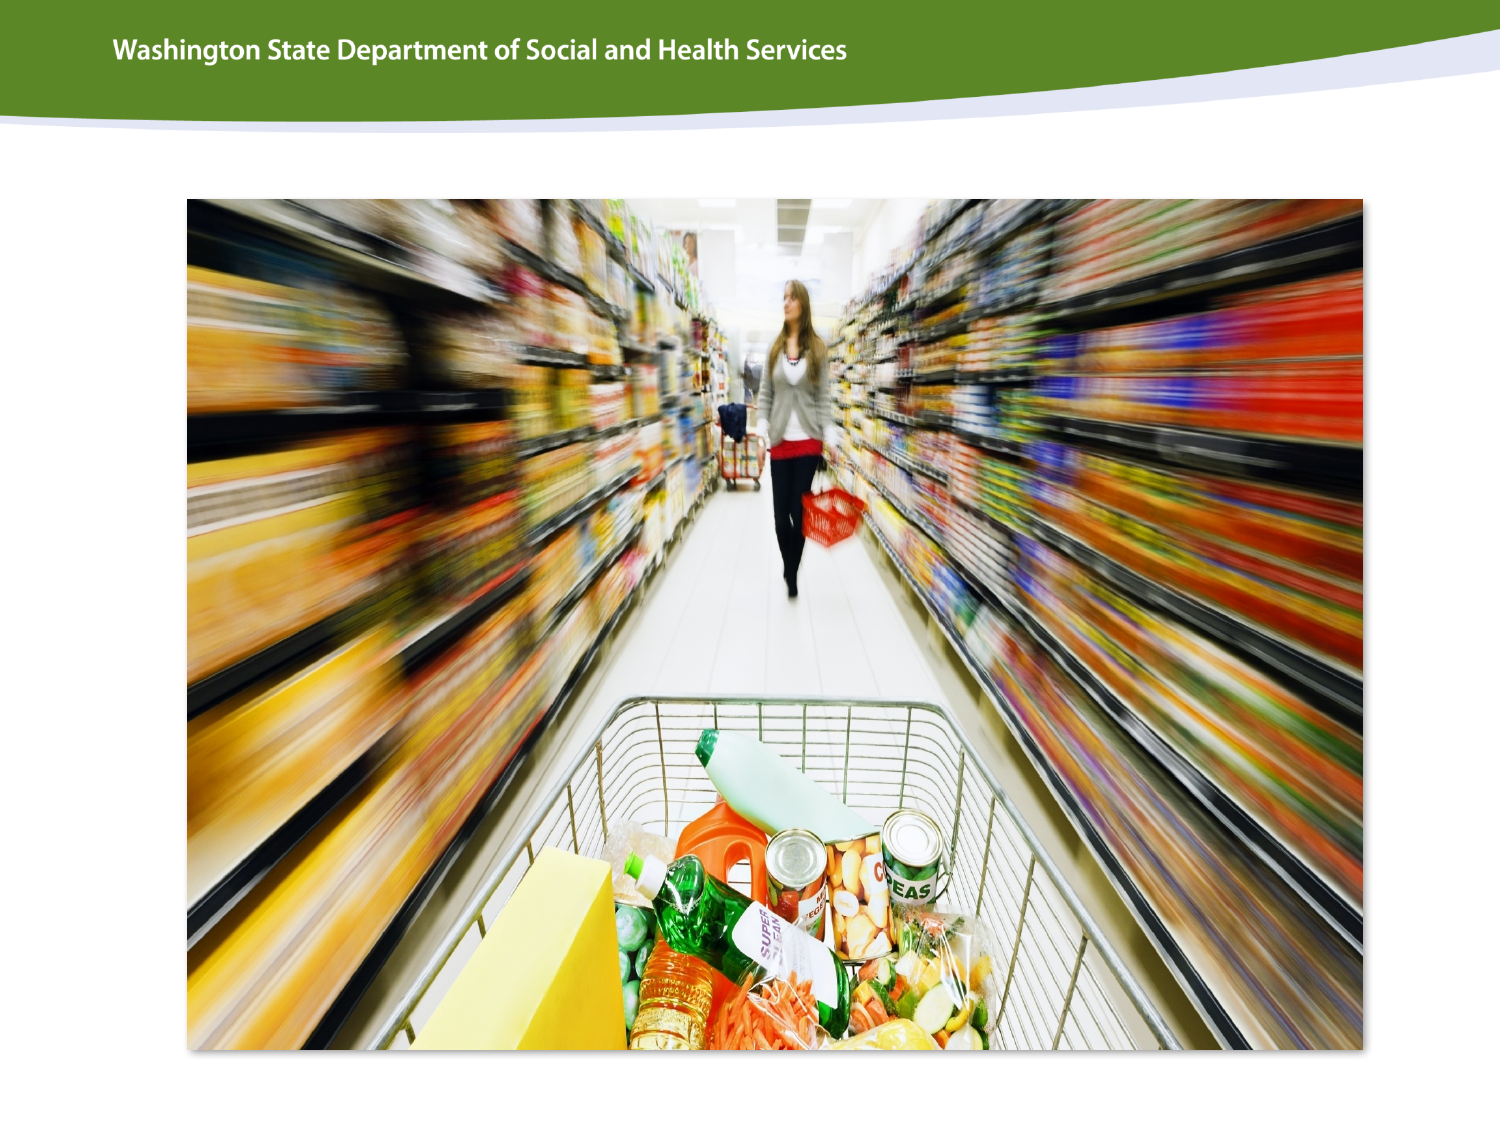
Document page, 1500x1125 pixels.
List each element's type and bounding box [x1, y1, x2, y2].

picture [187, 199, 1363, 1051]
picture [0, 0, 1500, 147]
